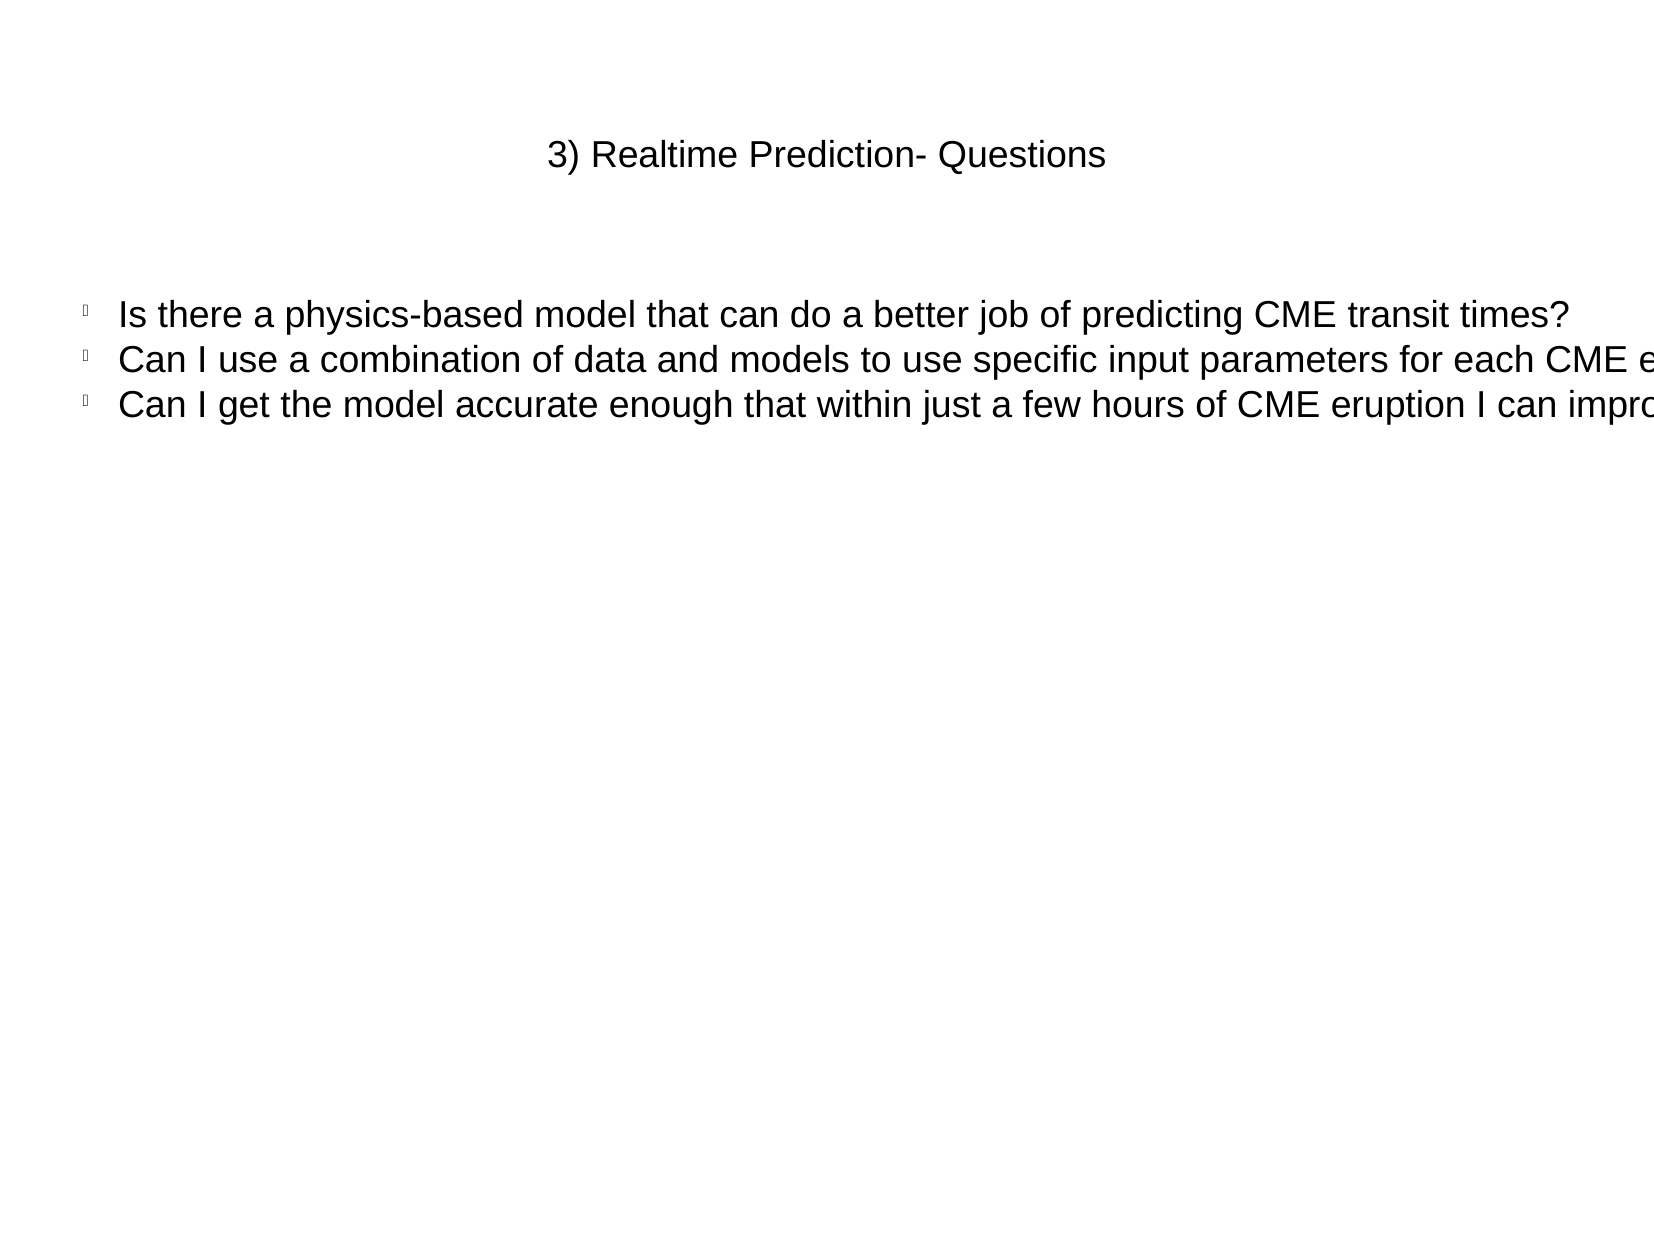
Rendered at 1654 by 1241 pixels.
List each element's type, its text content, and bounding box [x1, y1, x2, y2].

text_box 3) Realtime Prediction- Questions [82, 49, 1571, 257]
text_box Is there a physics-based model that can do a better job of predicting CME transit times? Can I use a combination of data and models to use specific input parameters for each CME eruption rather than average values from all events? Can I get the model accurate enough that within just a few hours of CME eruption I can improve upon the existing accuracy of models? [82, 290, 1538, 1241]
